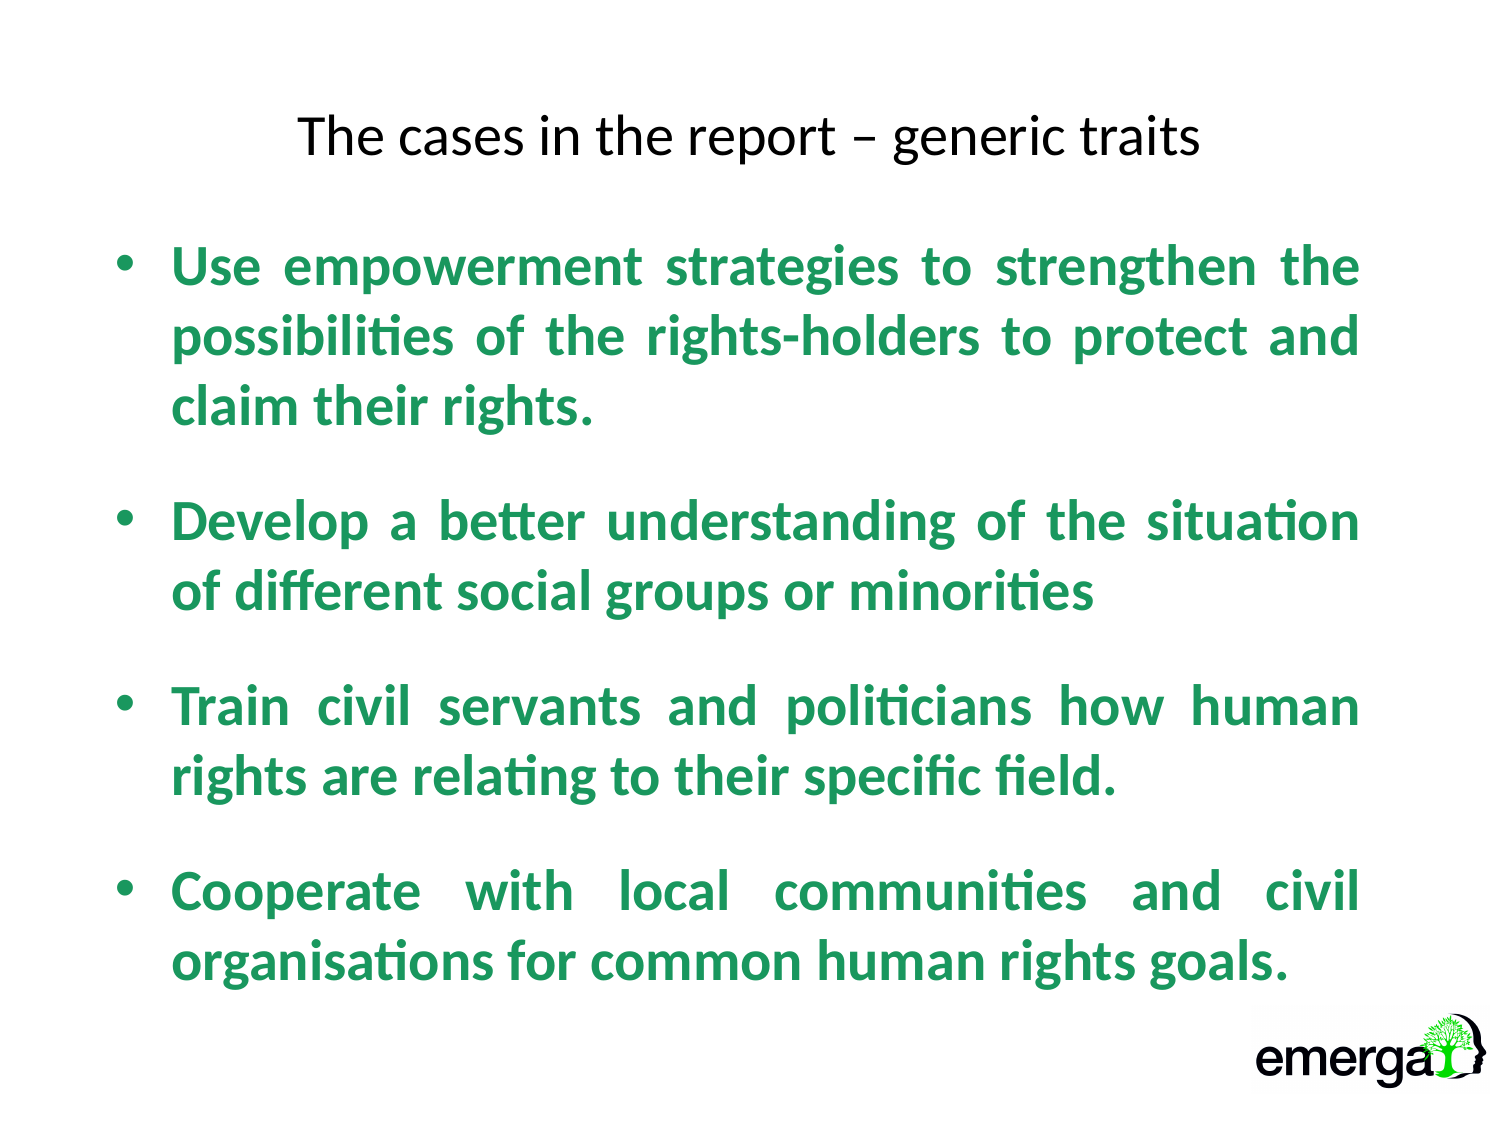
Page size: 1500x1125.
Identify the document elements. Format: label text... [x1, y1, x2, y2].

picture [1250, 1005, 1491, 1095]
text_box Use empowerment strategies to strengthen the possibilities of the rights-holders to protect and claim their rights. Develop a better understanding of the situation of different social groups or minorities Train civil servants and politicians how human rights are relating to their specific field. Cooperate with local communities and civil organisations for common human rights goals. [100, 219, 1376, 1125]
text_box The cases in the report – generic traits [282, 90, 1217, 175]
